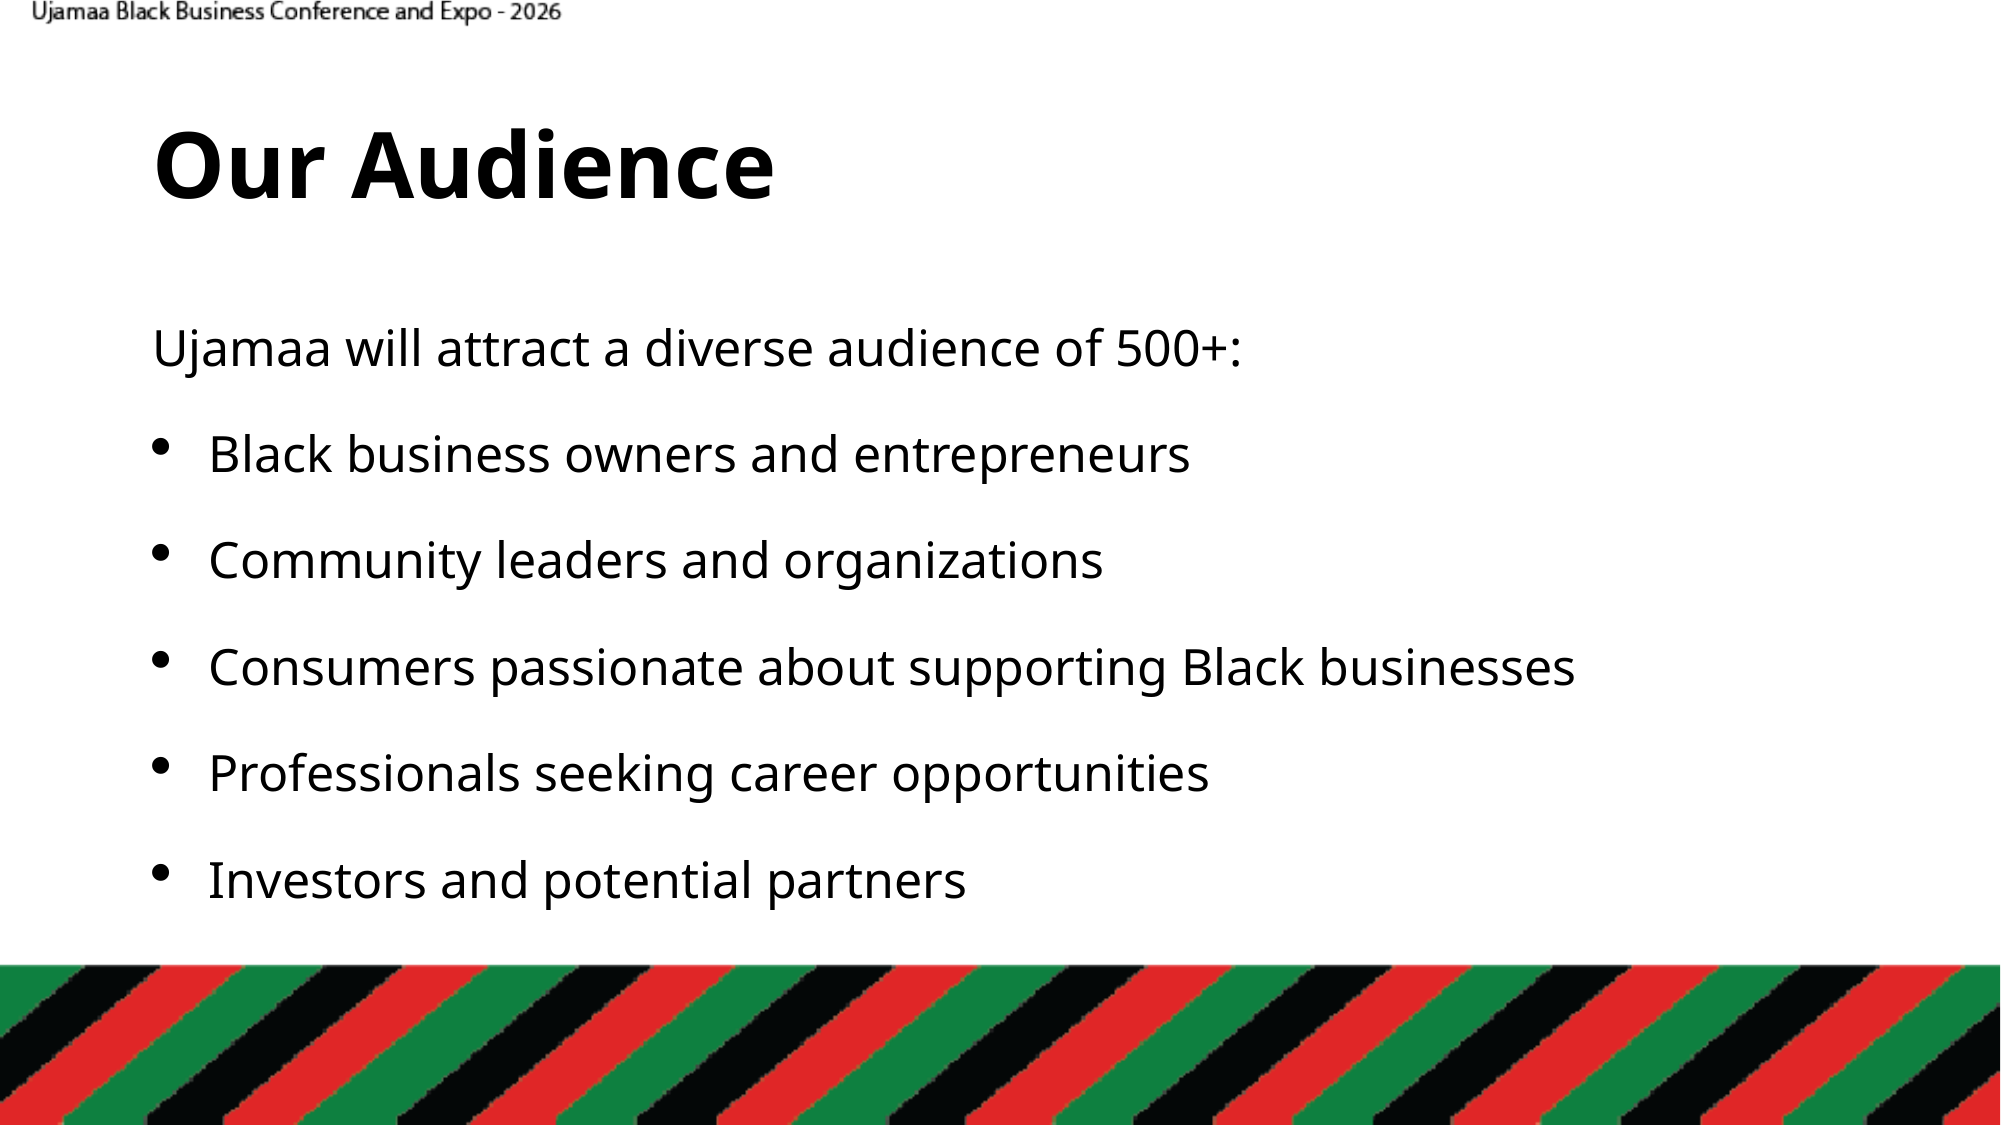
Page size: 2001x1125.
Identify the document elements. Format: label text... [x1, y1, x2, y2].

list Ujamaa will attract a diverse audience of 500+: Black business owners and entrepreneurs Community leaders and organizations Consumers passionate about supporting Black businesses Professionals seeking career opportunities Investors and potential partners [137, 299, 1863, 1014]
title Our Audience [137, 59, 1863, 278]
picture [0, 0, 2001, 1125]
